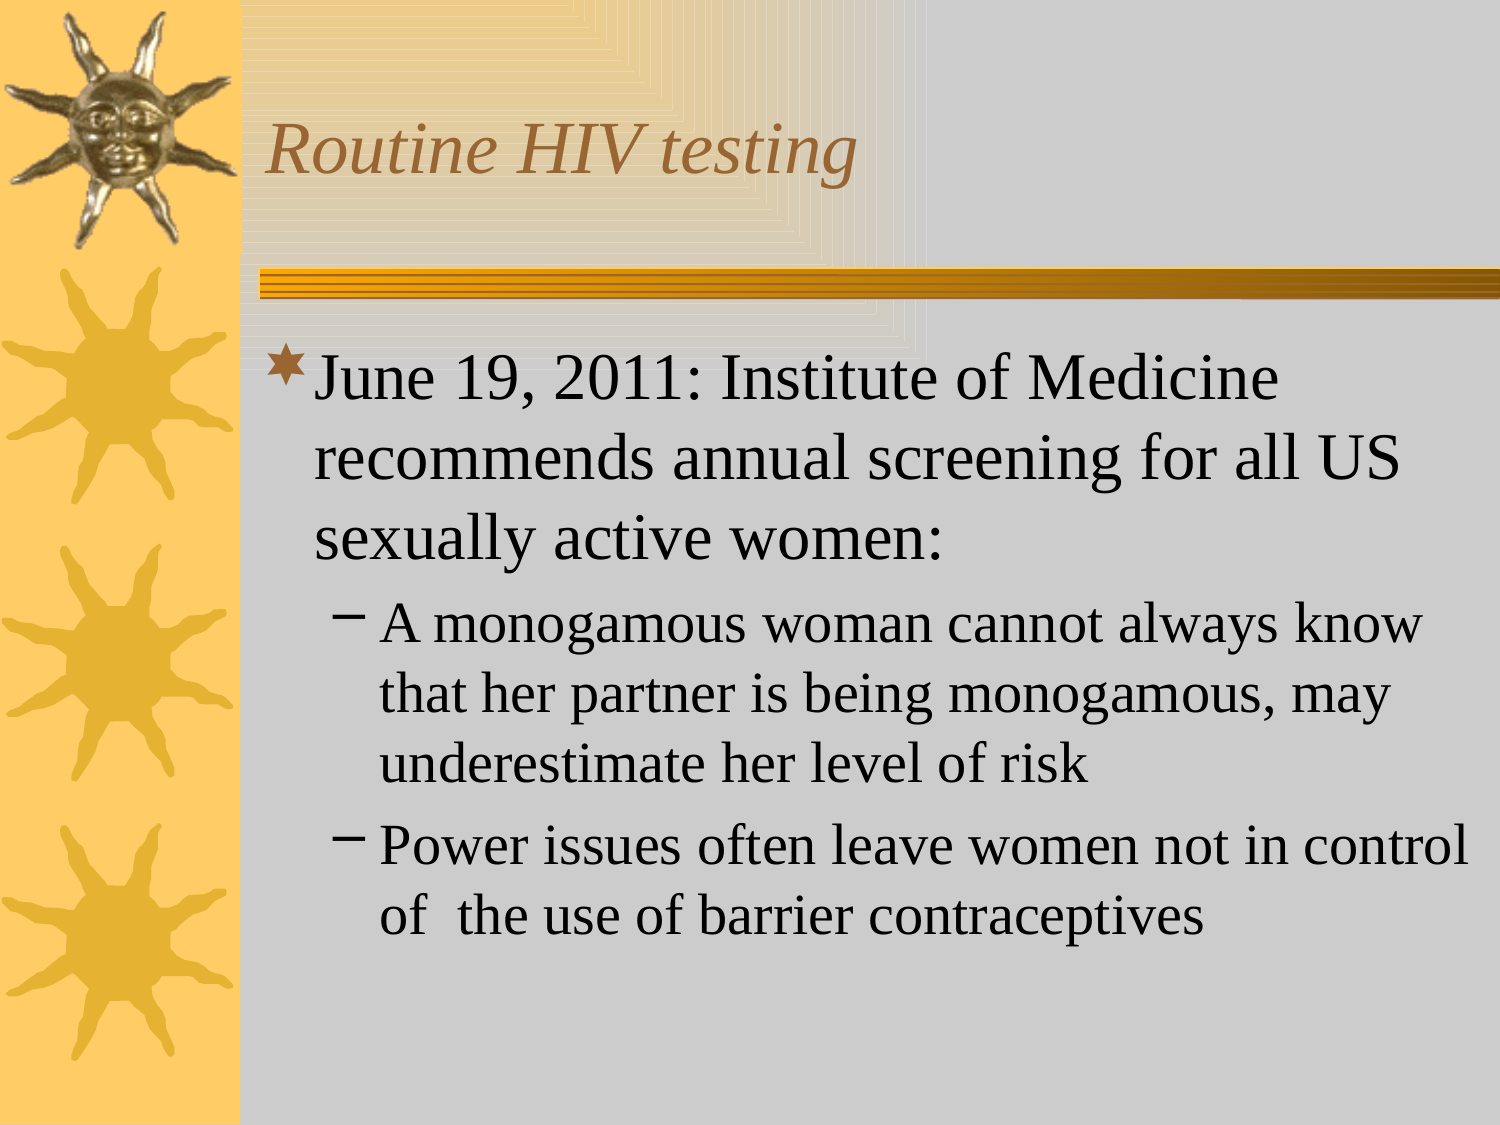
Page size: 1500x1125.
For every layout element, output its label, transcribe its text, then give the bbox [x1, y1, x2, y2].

title Routine HIV testing [250, 49, 1492, 238]
picture [1, 8, 242, 254]
list June 19, 2011: Institute of Medicine recommends annual screening for all US sexually active women: A monogamous woman cannot always know that her partner is being monogamous, may underestimate her level of risk Power issues often leave women not in control of the use of barrier contraceptives [242, 324, 1494, 1001]
